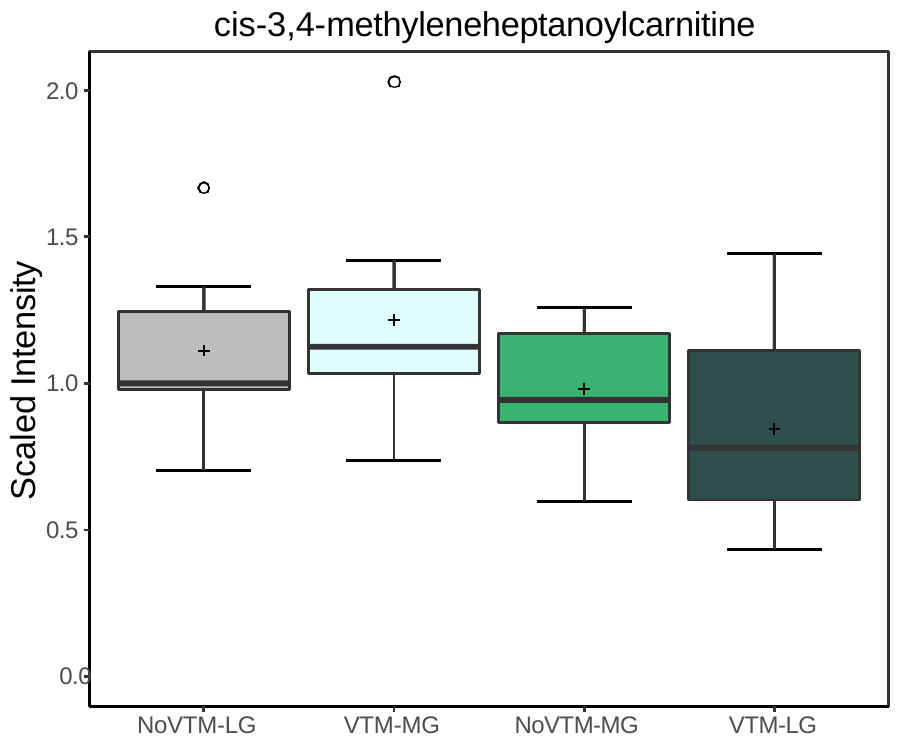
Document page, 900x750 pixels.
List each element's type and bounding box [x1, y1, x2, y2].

text_box [44, 512, 82, 543]
text_box [44, 0, 891, 738]
text_box [1, 256, 82, 503]
text_box [44, 218, 82, 250]
footer [57, 661, 95, 750]
slide_number [134, 713, 275, 750]
